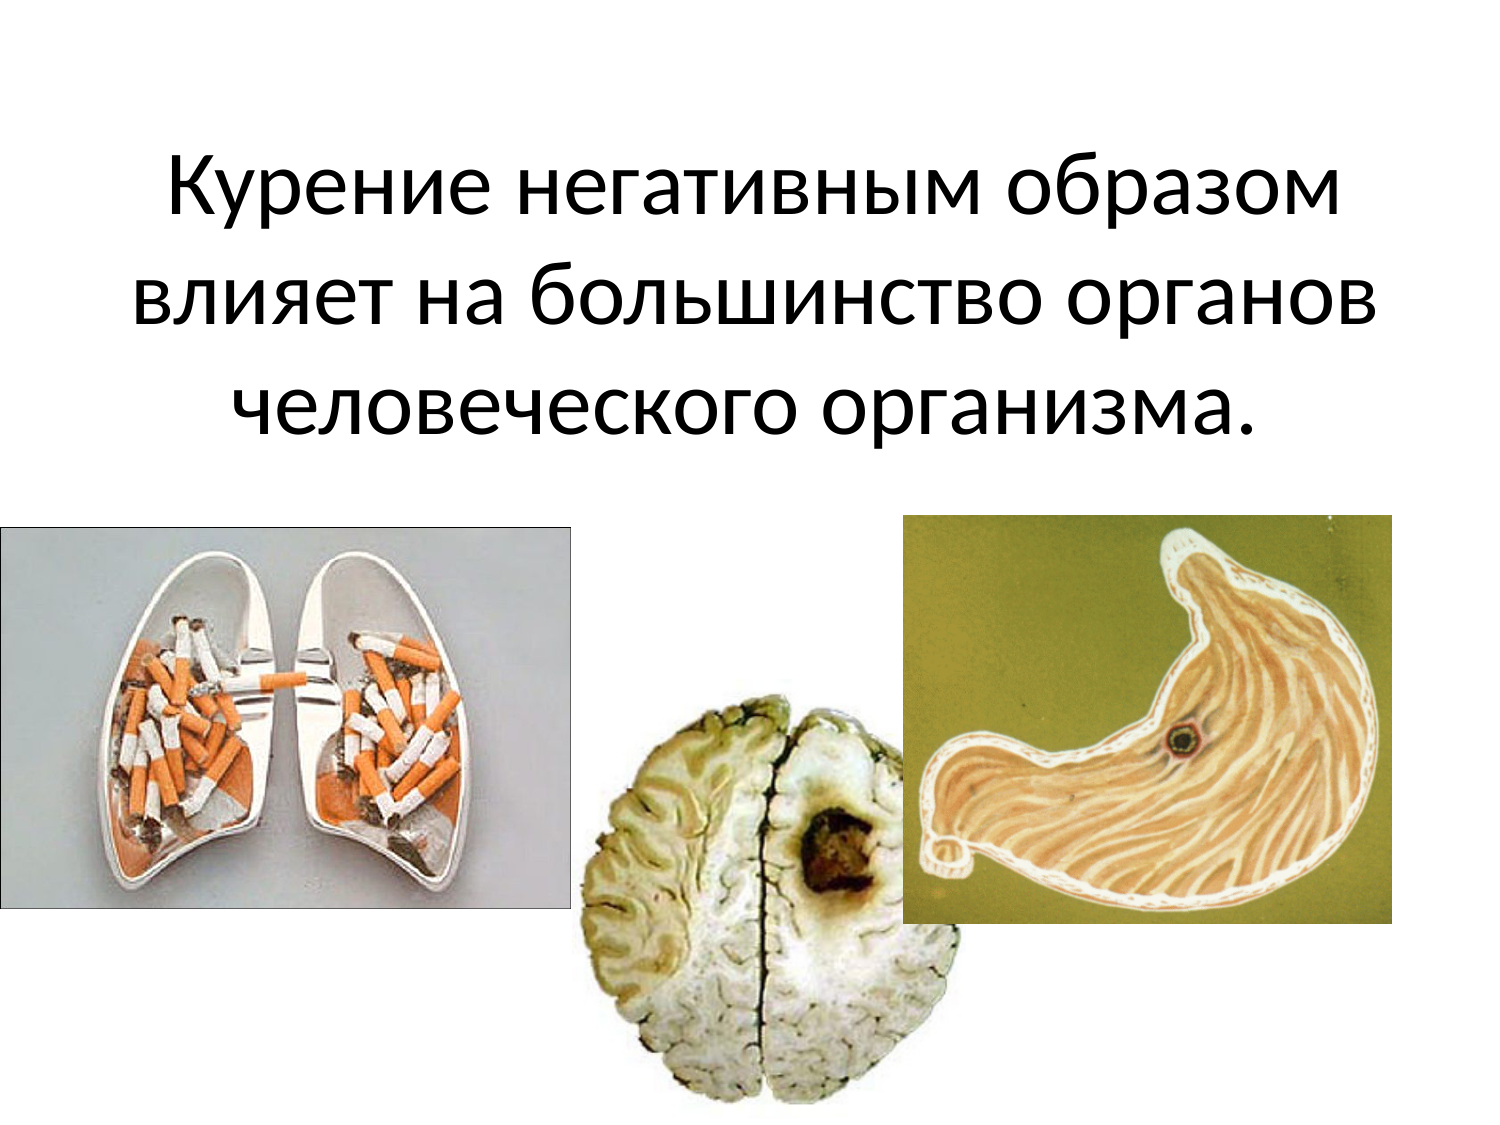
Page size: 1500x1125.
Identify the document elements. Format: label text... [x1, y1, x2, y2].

title Курение негативным образом влияет на большинство органов человеческого организма. [53, 42, 1459, 1083]
picture [572, 515, 1393, 1125]
picture [0, 526, 571, 909]
